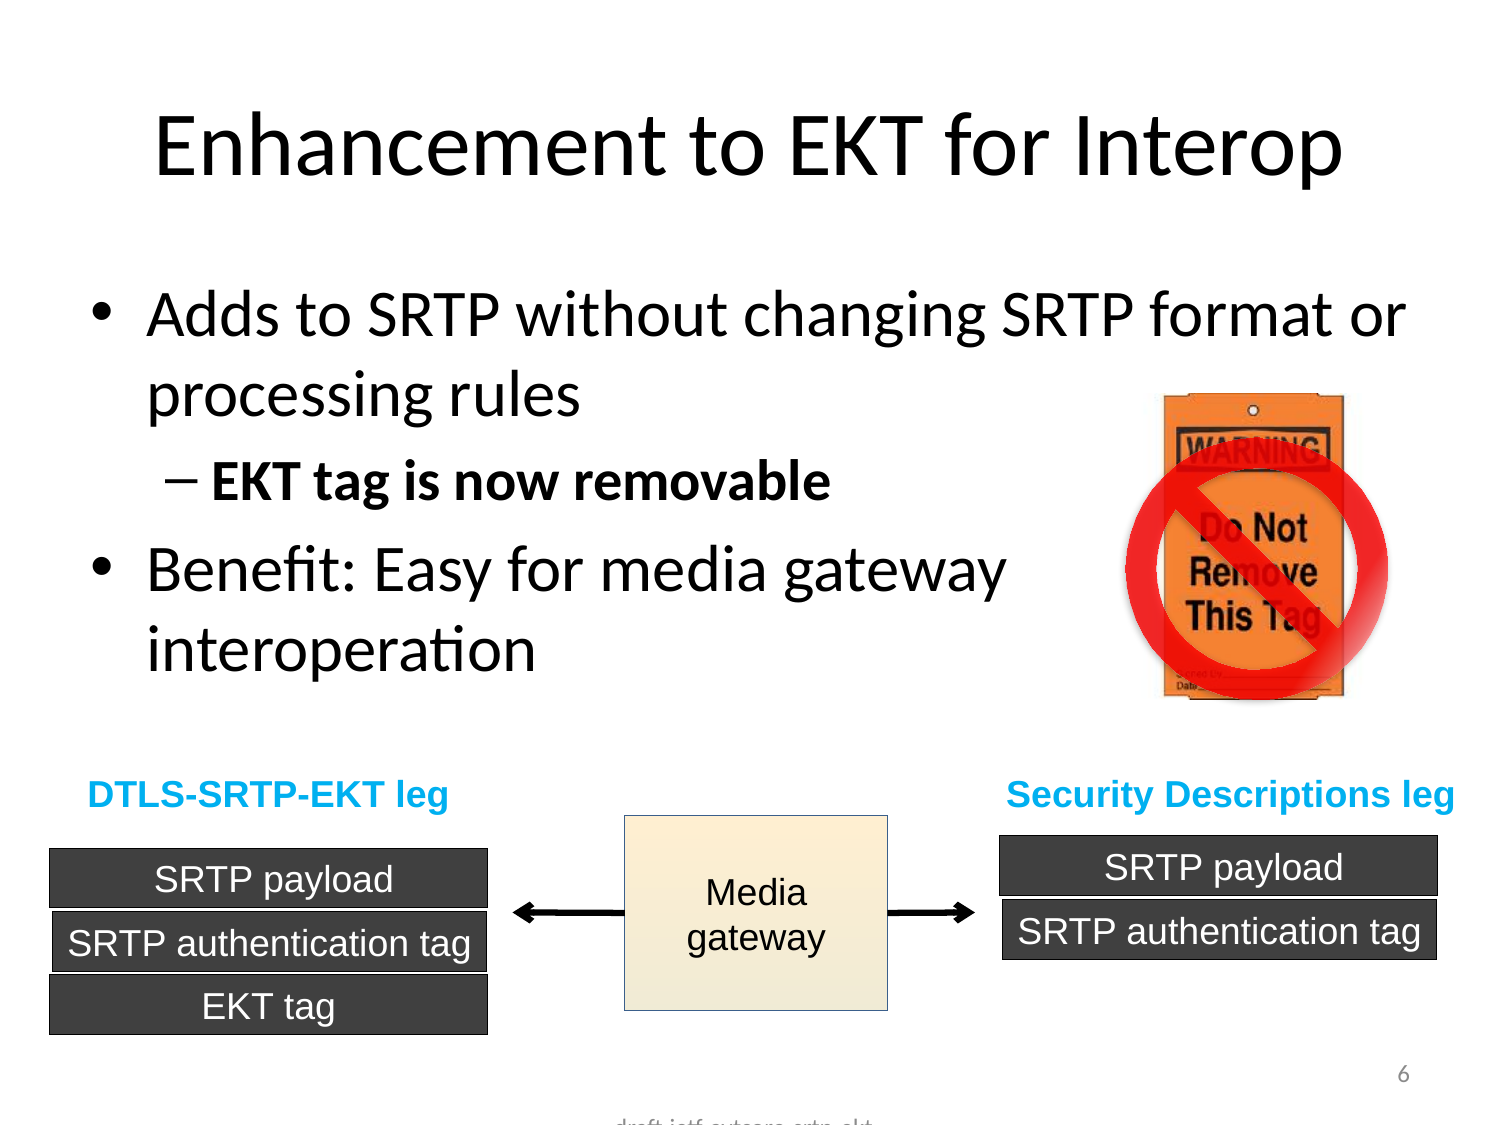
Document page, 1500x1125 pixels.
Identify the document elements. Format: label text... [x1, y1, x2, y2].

text_box EKT tag [49, 974, 488, 1035]
text_box SRTP authentication tag [52, 911, 487, 972]
text_box SRTP payload [49, 848, 488, 908]
title Enhancement to EKT for Interop [74, 44, 1426, 233]
list Adds to SRTP without changing SRTP format or processing rules EKT tag is now removable Benefit: Easy for media gateway interoperation [74, 262, 1426, 1006]
text_box SRTP authentication tag [1002, 899, 1437, 960]
text_box Security Descriptions leg [974, 762, 1488, 823]
slide_number 6 [1074, 1042, 1425, 1103]
text_box SRTP payload [999, 835, 1438, 896]
text_box Media gateway [624, 815, 888, 1011]
text_box DTLS-SRTP-EKT leg [49, 762, 488, 823]
footer draft-ietf-avtcore-srtp-ekt [462, 1087, 1025, 1125]
picture [1099, 393, 1407, 701]
